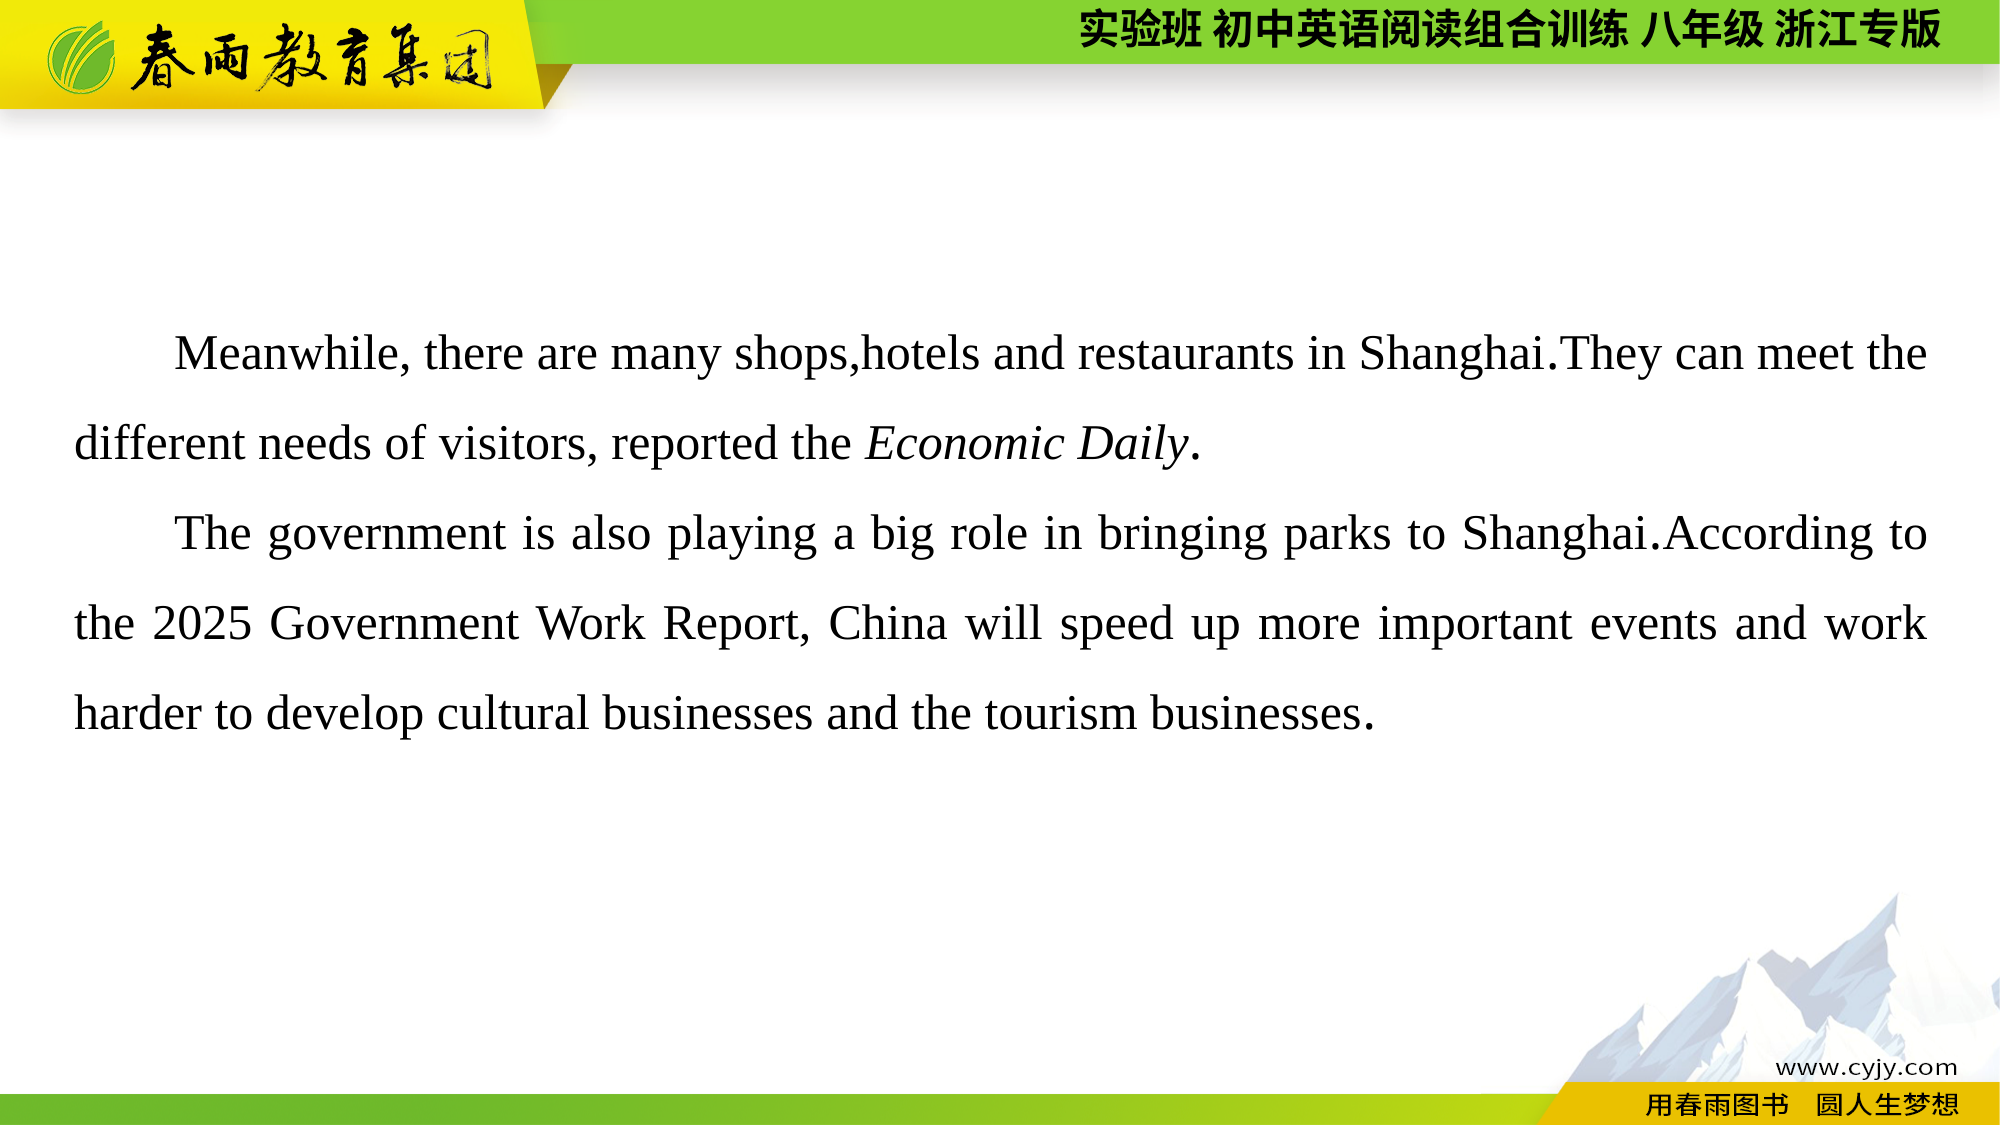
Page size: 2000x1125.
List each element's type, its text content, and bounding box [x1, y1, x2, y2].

list Meanwhile, there are many shops,hotels and restaurants in Shanghai.They can meet the different needs of visitors, reported the Economic Daily. The government is also playing a big role in bringing parks to Shanghai.According to the 2025 Government Work Report, China will speed up more important events and work harder to develop cultural businesses and the tourism businesses. [59, 281, 1944, 752]
picture [0, 0, 2000, 1125]
